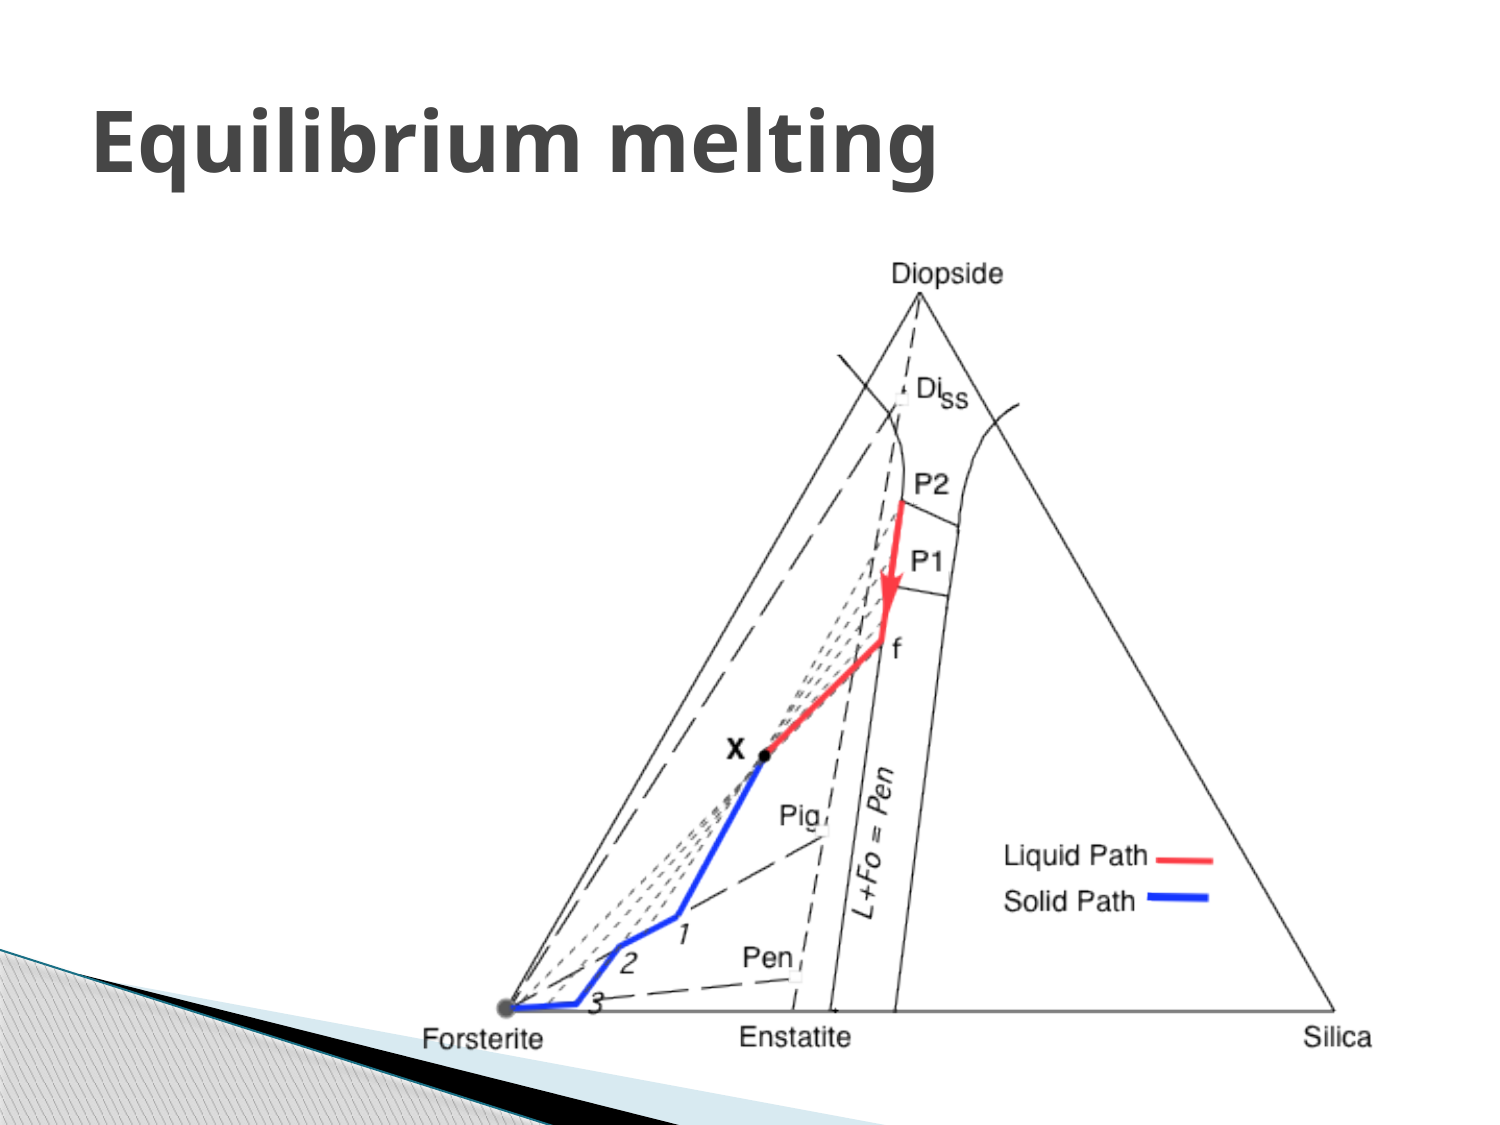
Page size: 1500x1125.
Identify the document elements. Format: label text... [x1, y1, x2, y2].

title Equilibrium melting [75, 45, 1425, 233]
picture [421, 261, 1377, 1062]
